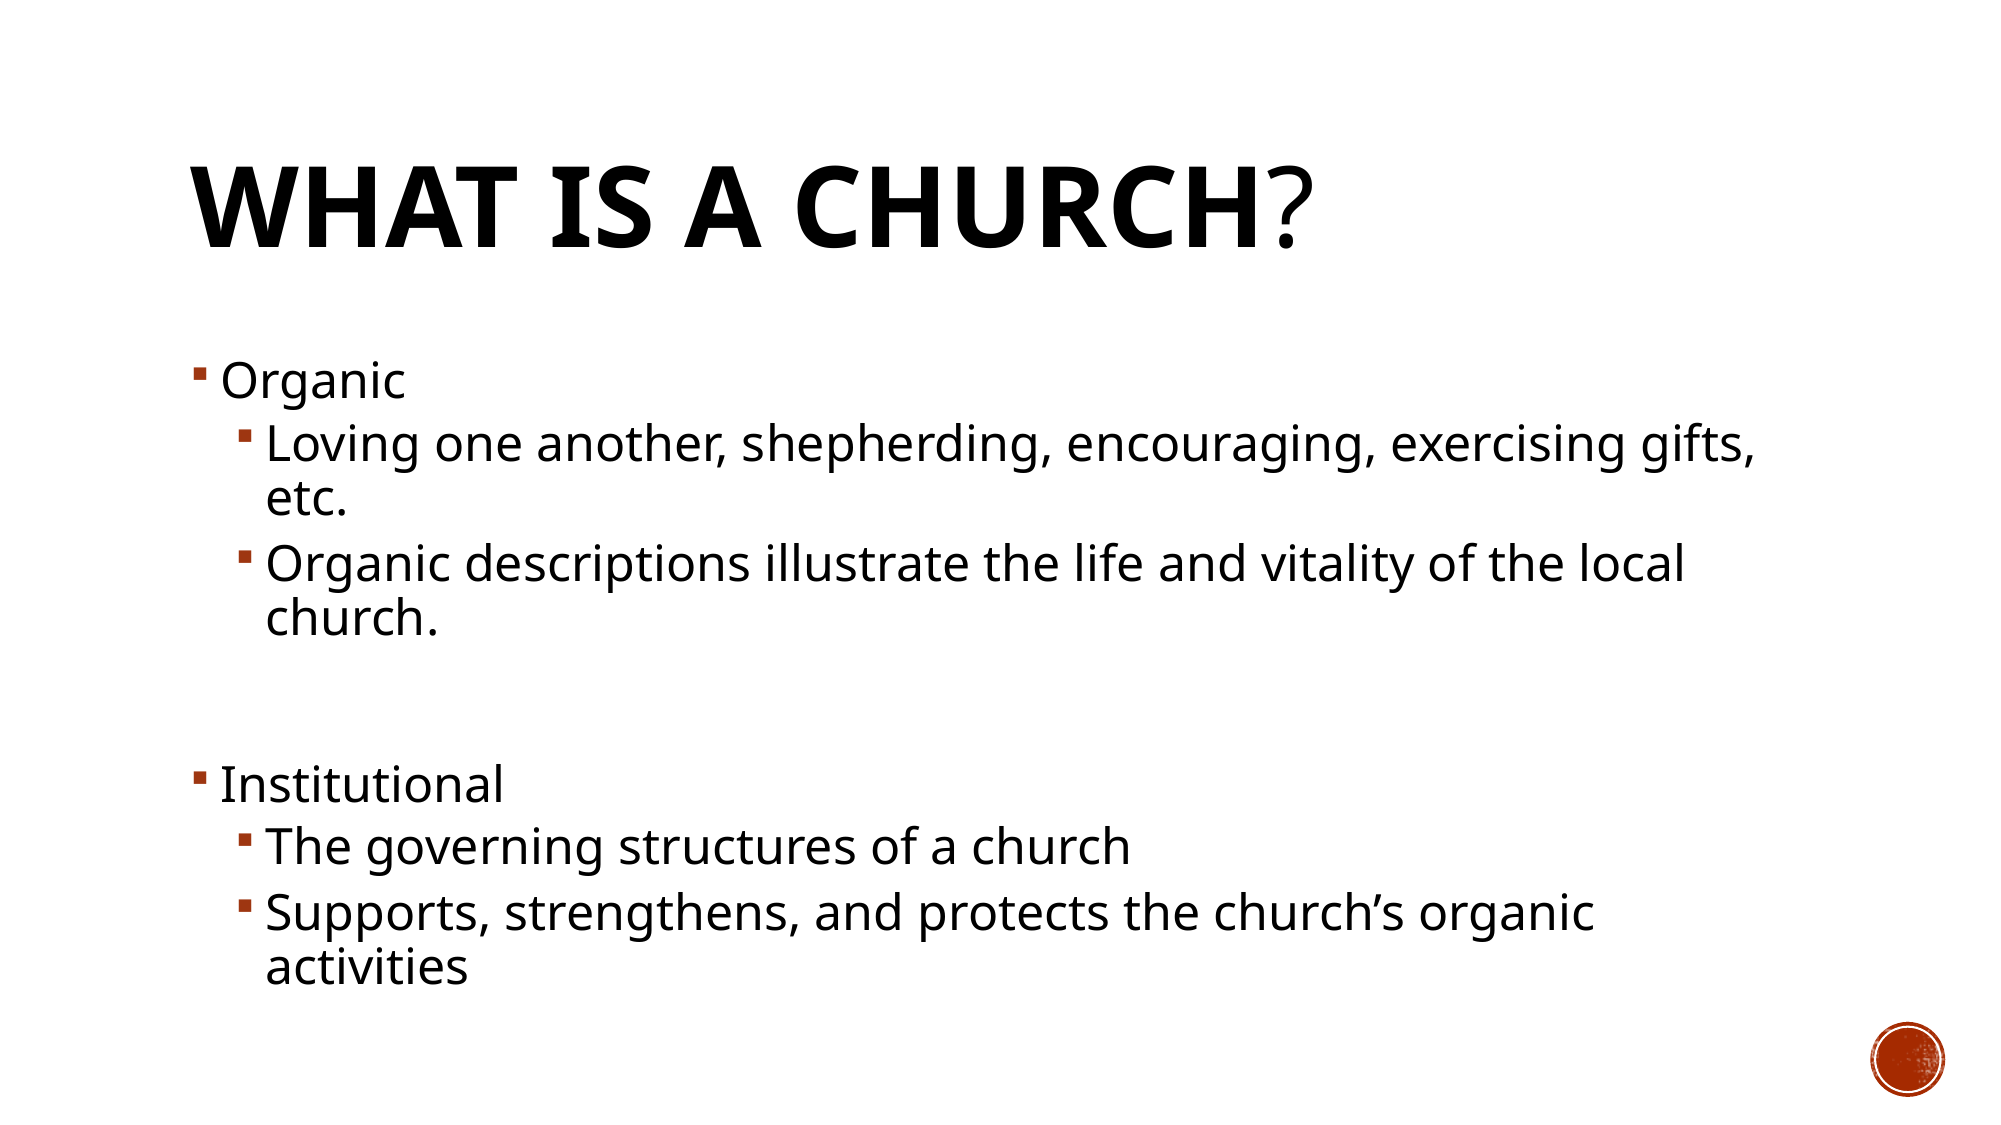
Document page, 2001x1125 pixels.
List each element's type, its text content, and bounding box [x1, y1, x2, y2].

title What is a Church? [175, 79, 1826, 344]
list Organic Loving one another, shepherding, encouraging, exercising gifts, etc. Organic descriptions illustrate the life and vitality of the local church. Institutional The governing structures of a church Supports, strengthens, and protects the church’s organic activities [175, 348, 1826, 1013]
